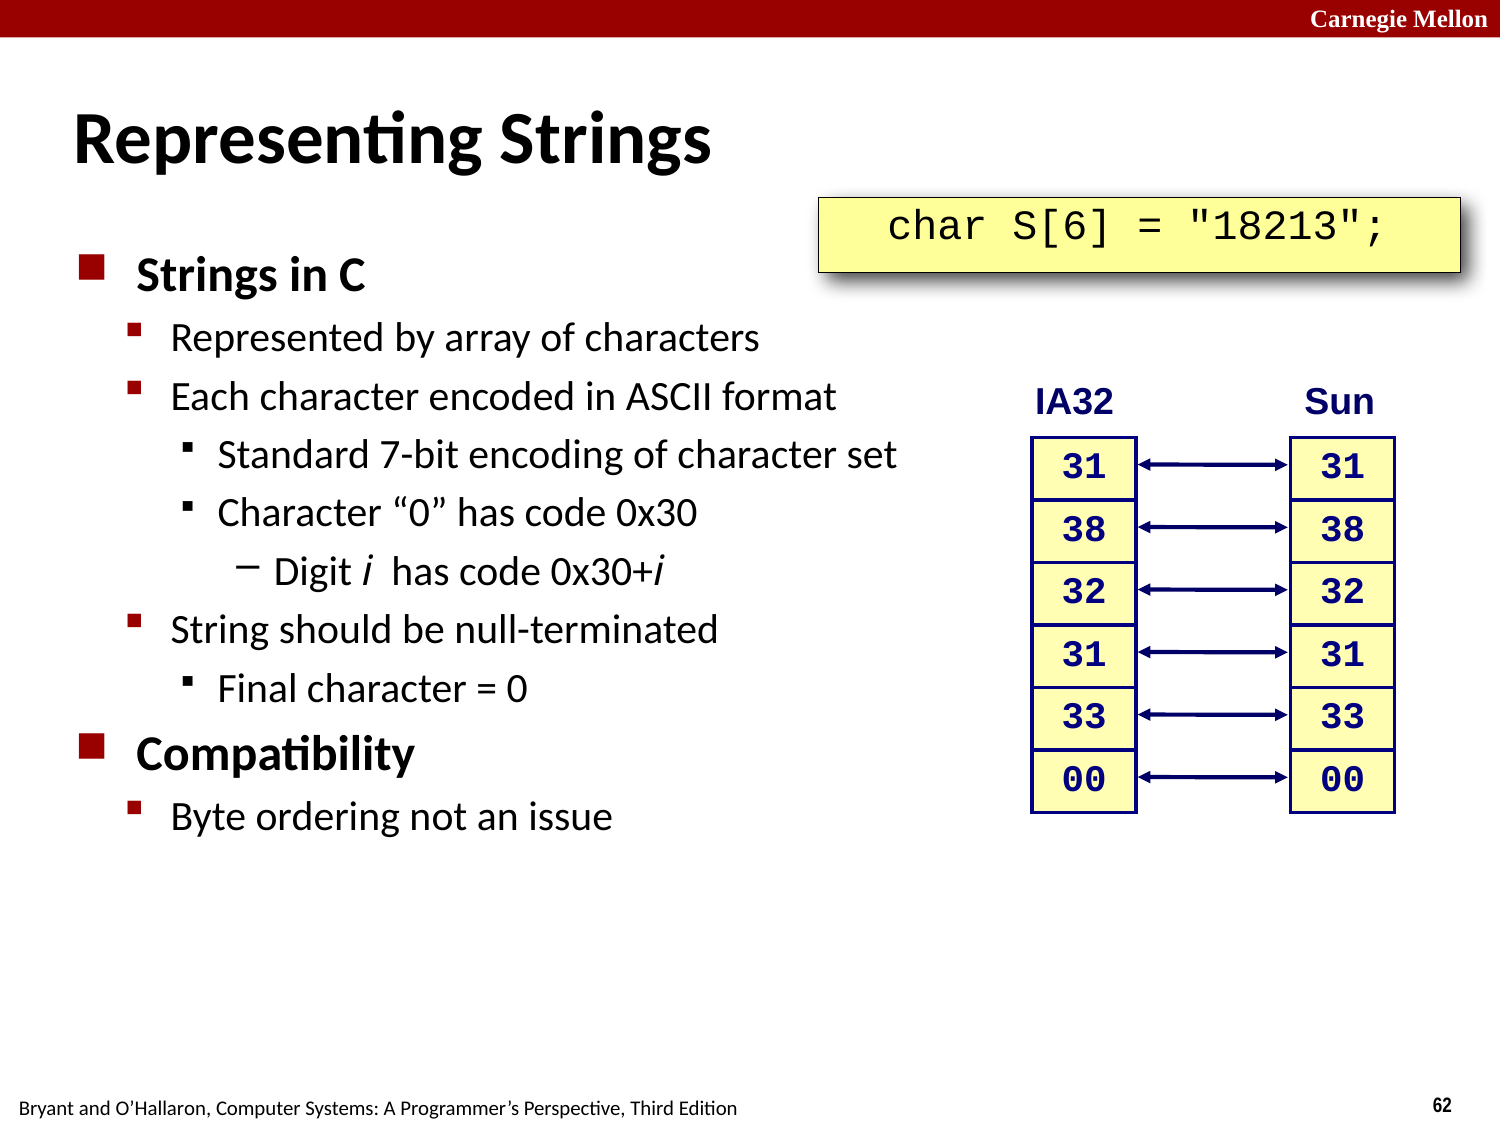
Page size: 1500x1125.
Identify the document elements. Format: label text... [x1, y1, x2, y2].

table_cell 33 [1034, 689, 1132, 748]
table_cell 33 [1292, 689, 1393, 748]
text_box char S[6] = "18213"; [818, 197, 1461, 273]
table_header 31 [1034, 439, 1134, 498]
text_box IA32 [1026, 368, 1129, 431]
table_cell 31 [1292, 627, 1393, 686]
table_cell 00 [1292, 752, 1393, 811]
table_cell 32 [1292, 564, 1393, 623]
table_cell 00 [1034, 752, 1134, 811]
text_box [1137, 464, 1288, 778]
text_box Sun [1295, 368, 1391, 431]
table_cell 38 [1034, 502, 1132, 561]
table_cell 38 [1292, 502, 1393, 561]
title Representing Strings [58, 71, 1305, 197]
list Strings in C Represented by array of characters Each character encoded in ASCII format Standard 7-bit encoding of character set Character “0” has code 0x30 Digit i has code 0x30+i String should be null-terminated Final character = 0 Compatibility Byte ordering not an issue [64, 234, 1361, 1051]
table_cell 31 [1034, 627, 1132, 686]
table_cell 32 [1034, 564, 1132, 623]
table_header 31 [1292, 439, 1393, 498]
